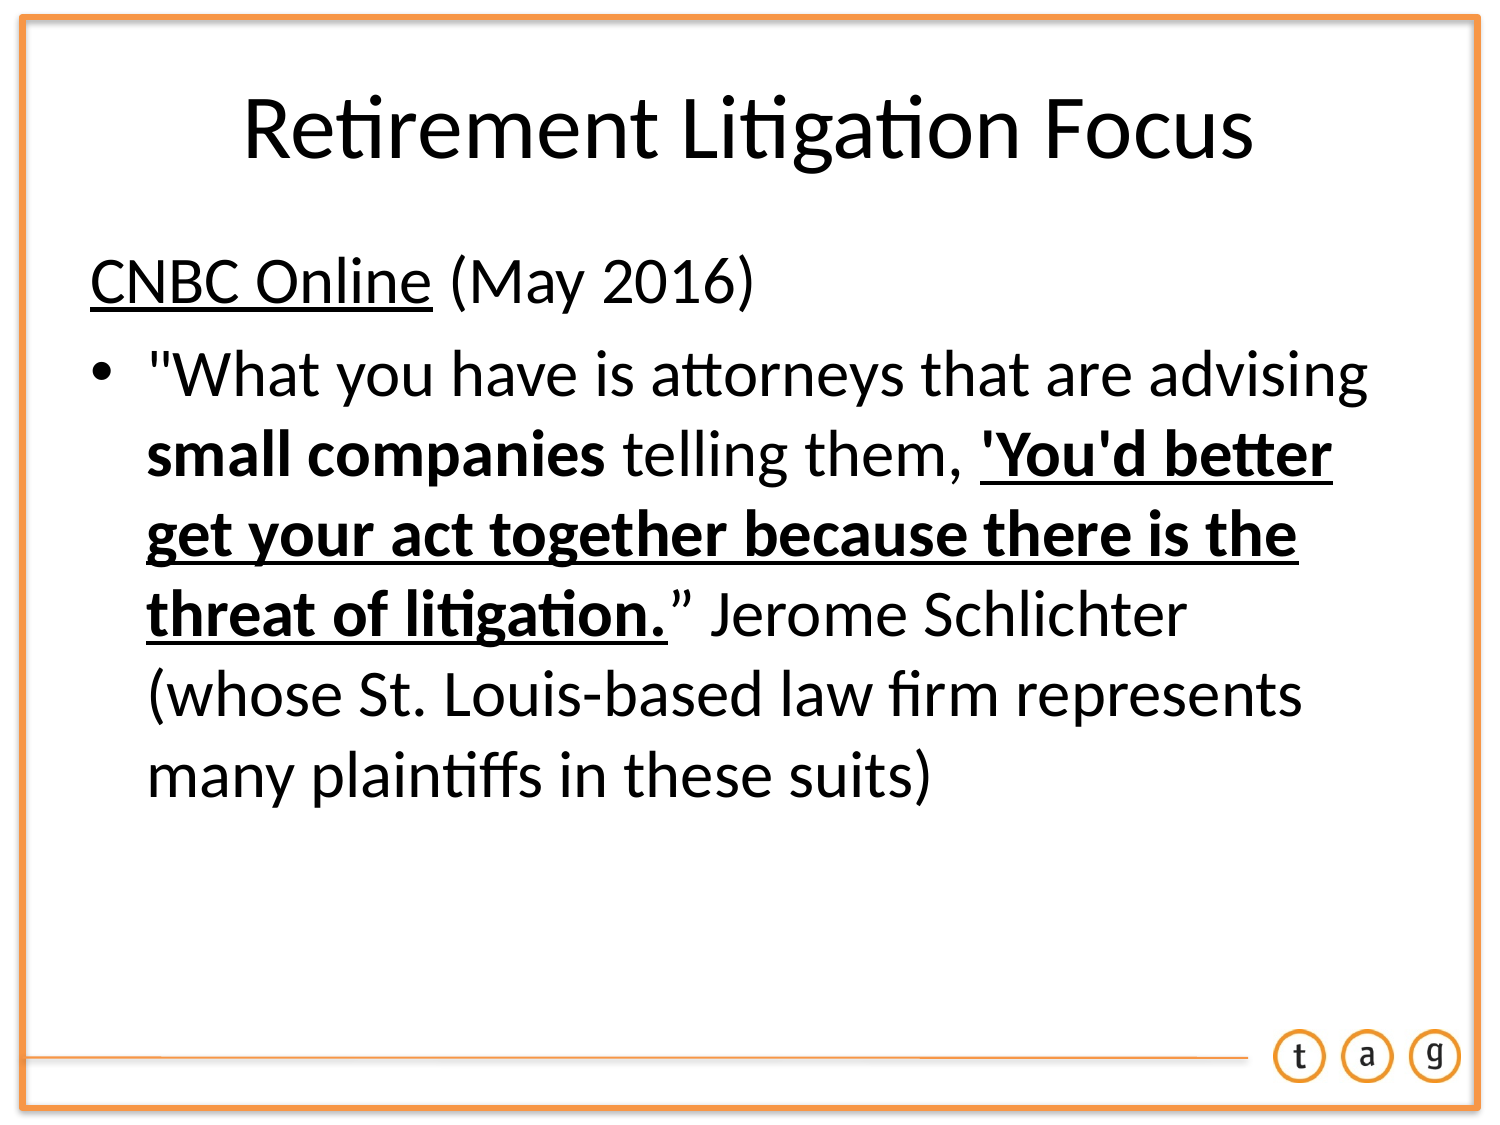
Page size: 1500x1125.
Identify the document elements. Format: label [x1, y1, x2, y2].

text_box [22, 16, 1478, 1109]
